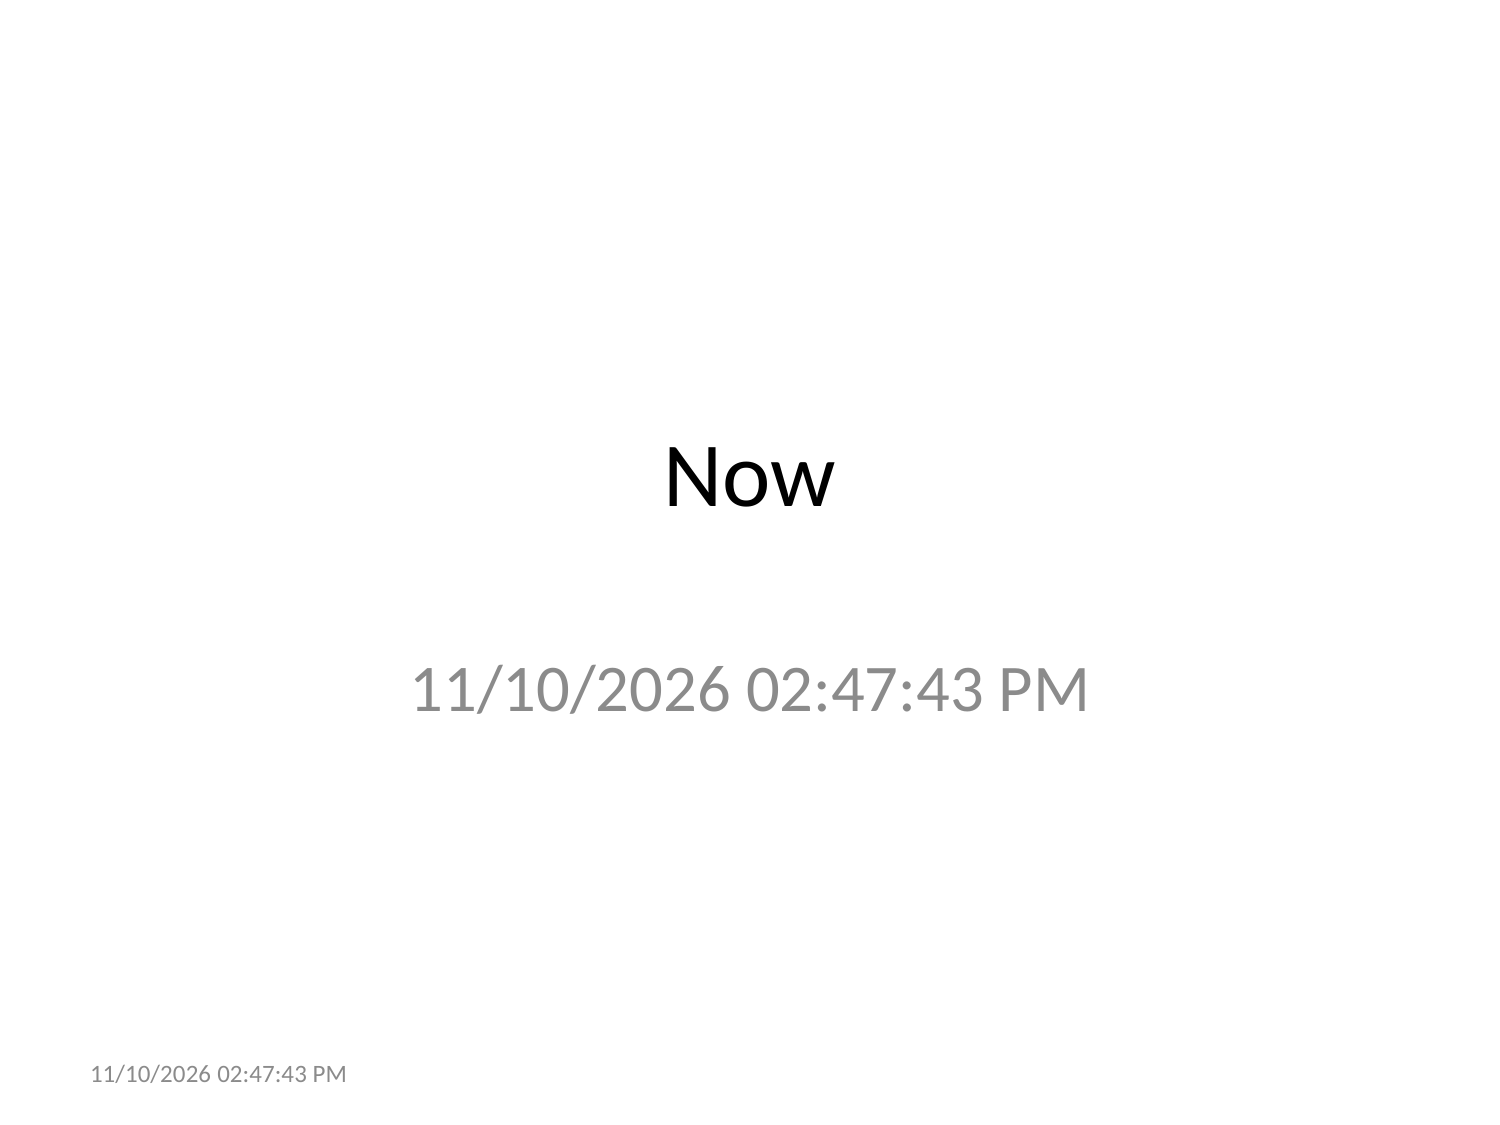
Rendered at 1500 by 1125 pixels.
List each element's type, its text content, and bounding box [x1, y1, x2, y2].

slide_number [75, 1042, 425, 1103]
subtitle 2011-12-19 10:20:04 AM [225, 637, 1275, 925]
title Now [112, 349, 1388, 591]
